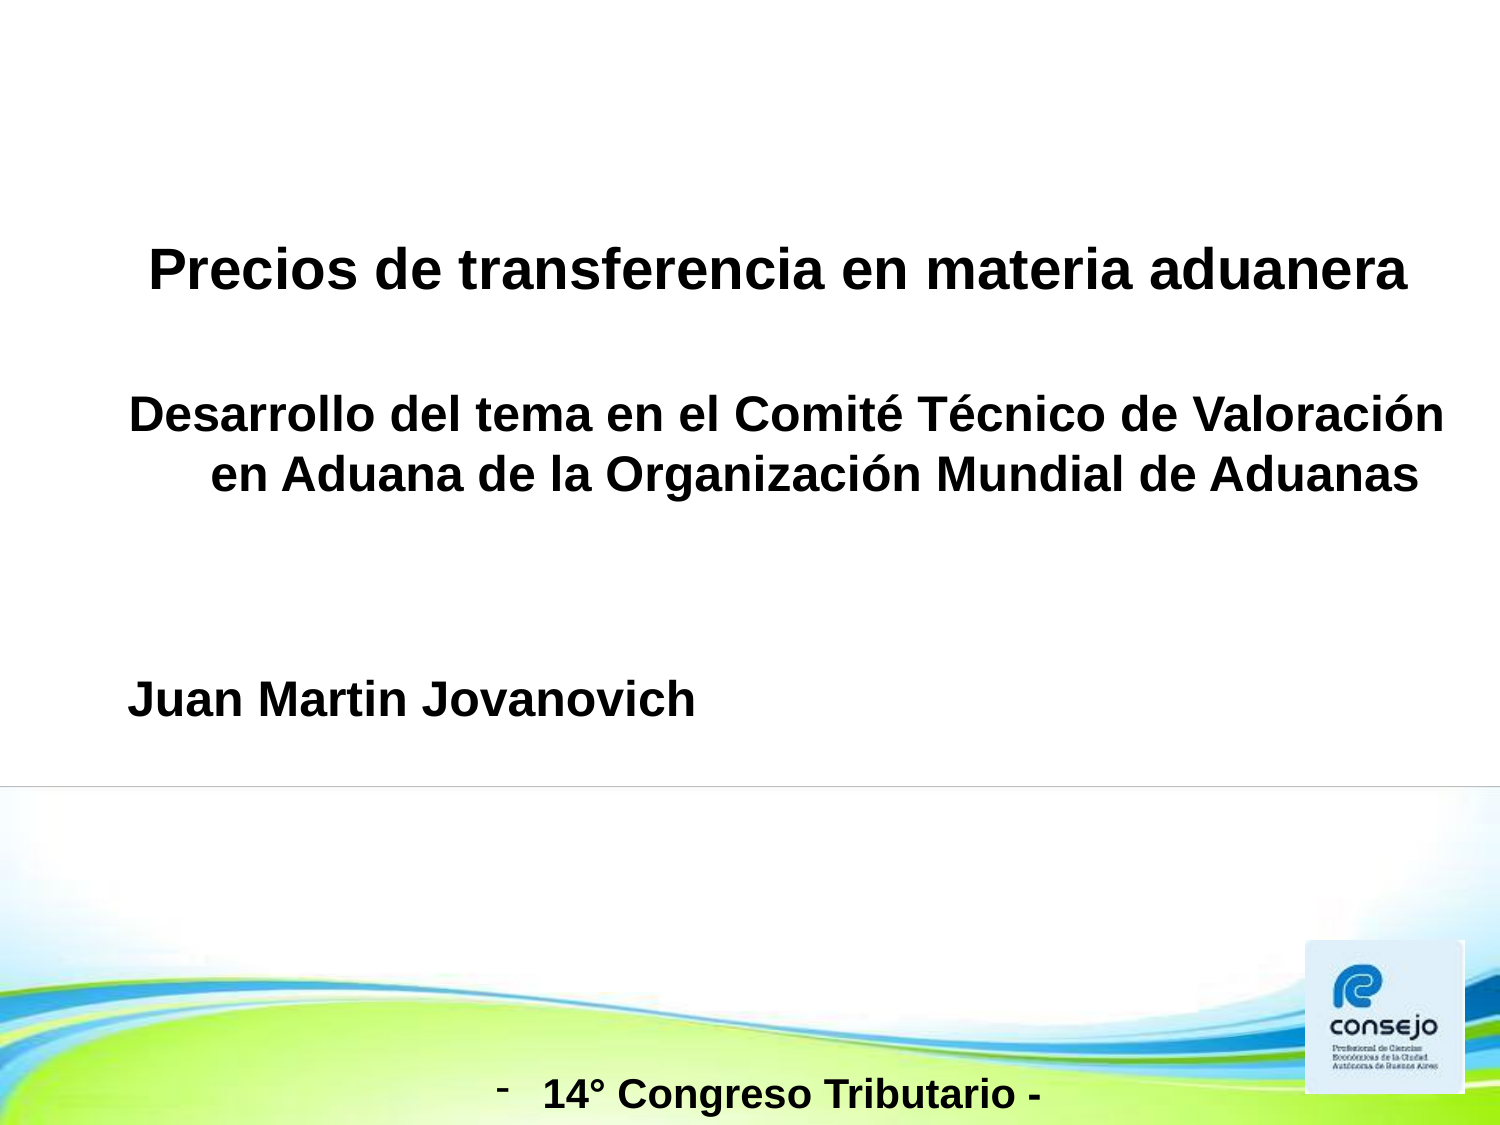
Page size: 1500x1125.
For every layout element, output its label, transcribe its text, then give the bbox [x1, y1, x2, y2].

picture [0, 786, 1500, 1125]
list Precios de transferencia en materia aduanera Desarrollo del tema en el Comité Técnico de Valoración en Aduana de la Organización Mundial de Aduanas Juan Martin Jovanovich [111, 136, 1463, 785]
